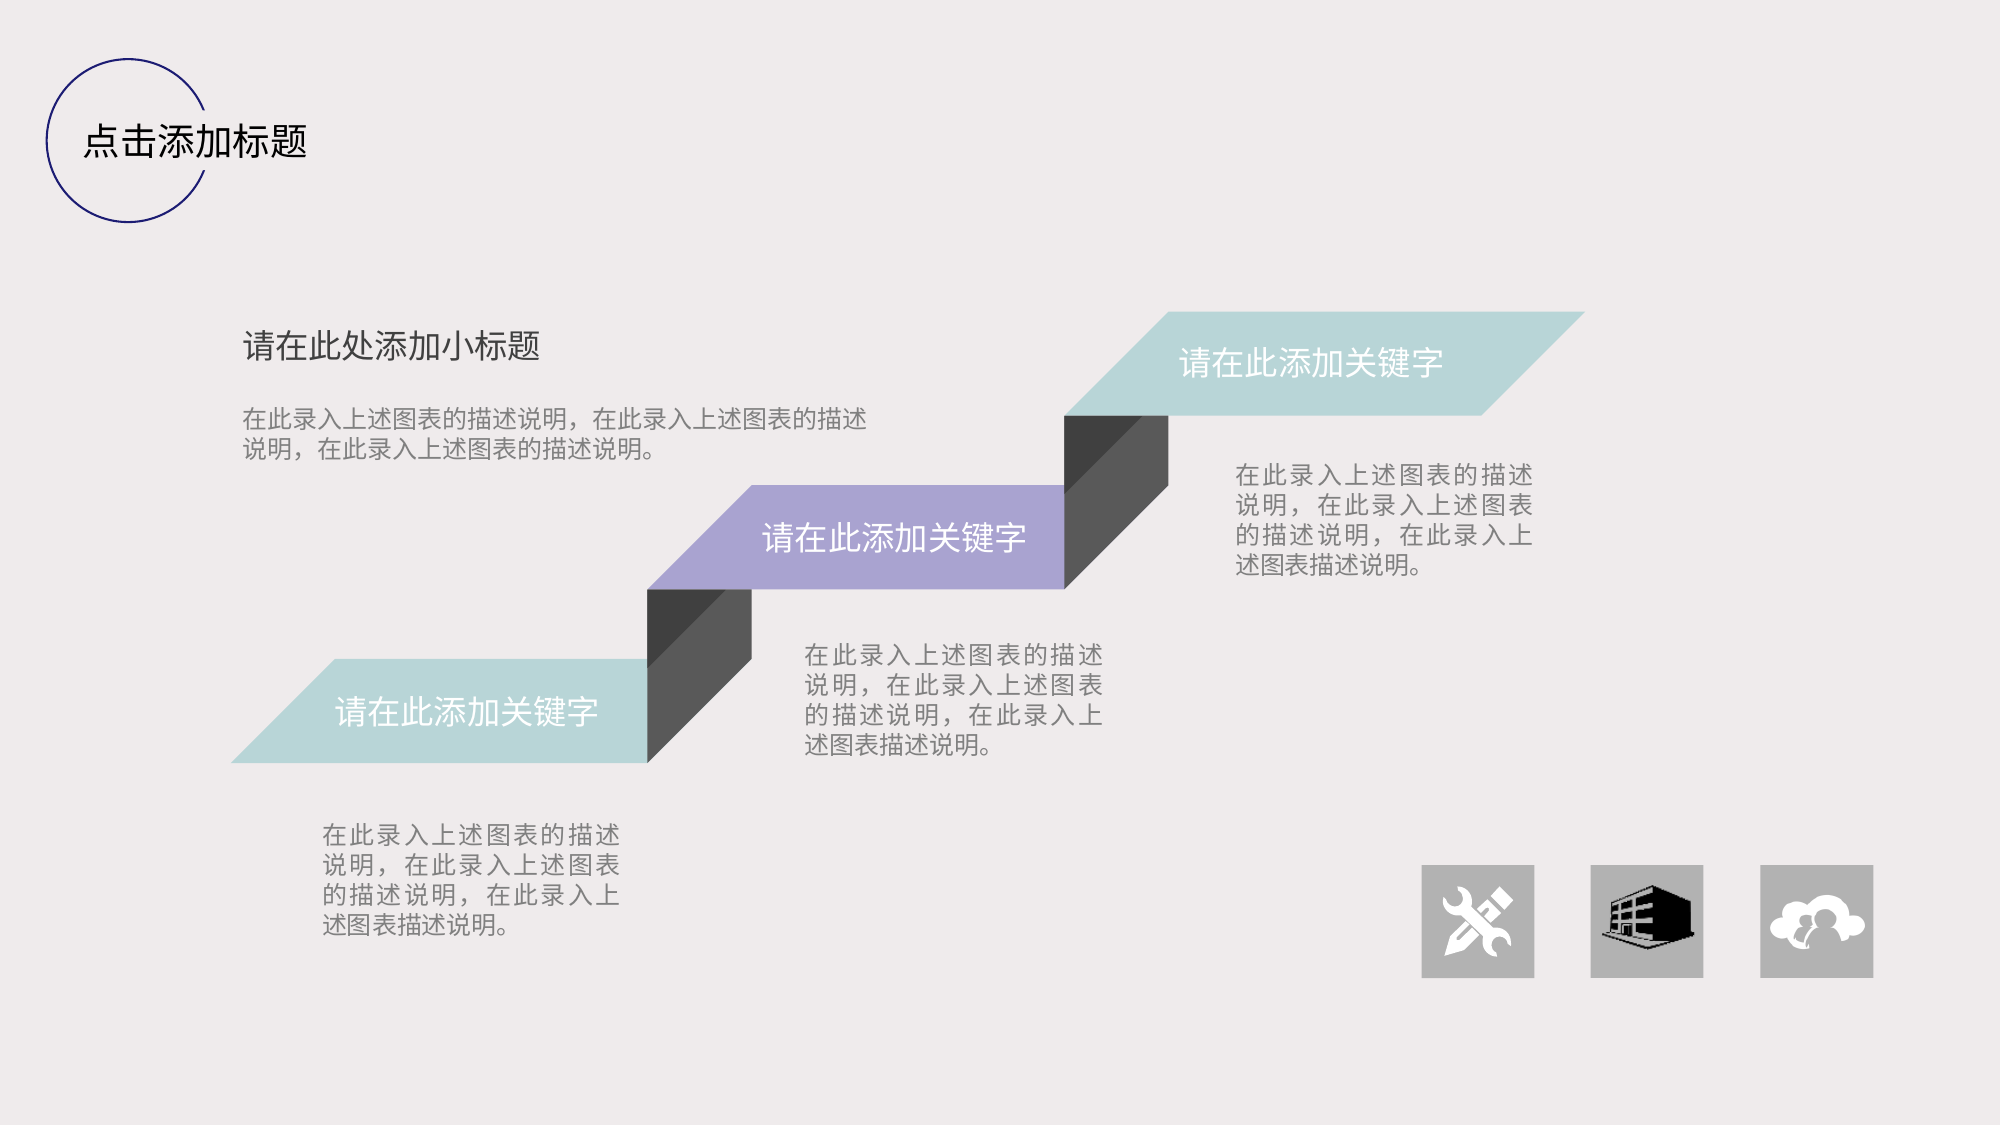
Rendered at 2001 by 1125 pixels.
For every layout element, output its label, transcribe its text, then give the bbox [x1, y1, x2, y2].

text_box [1756, 865, 1878, 978]
text_box 在此录入上述图表的描述说明，在此录入上述图表的描述说明，在此录入上述图表描述说明。 [307, 811, 636, 947]
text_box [1421, 865, 1535, 979]
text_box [230, 311, 1586, 764]
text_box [1582, 865, 1704, 978]
